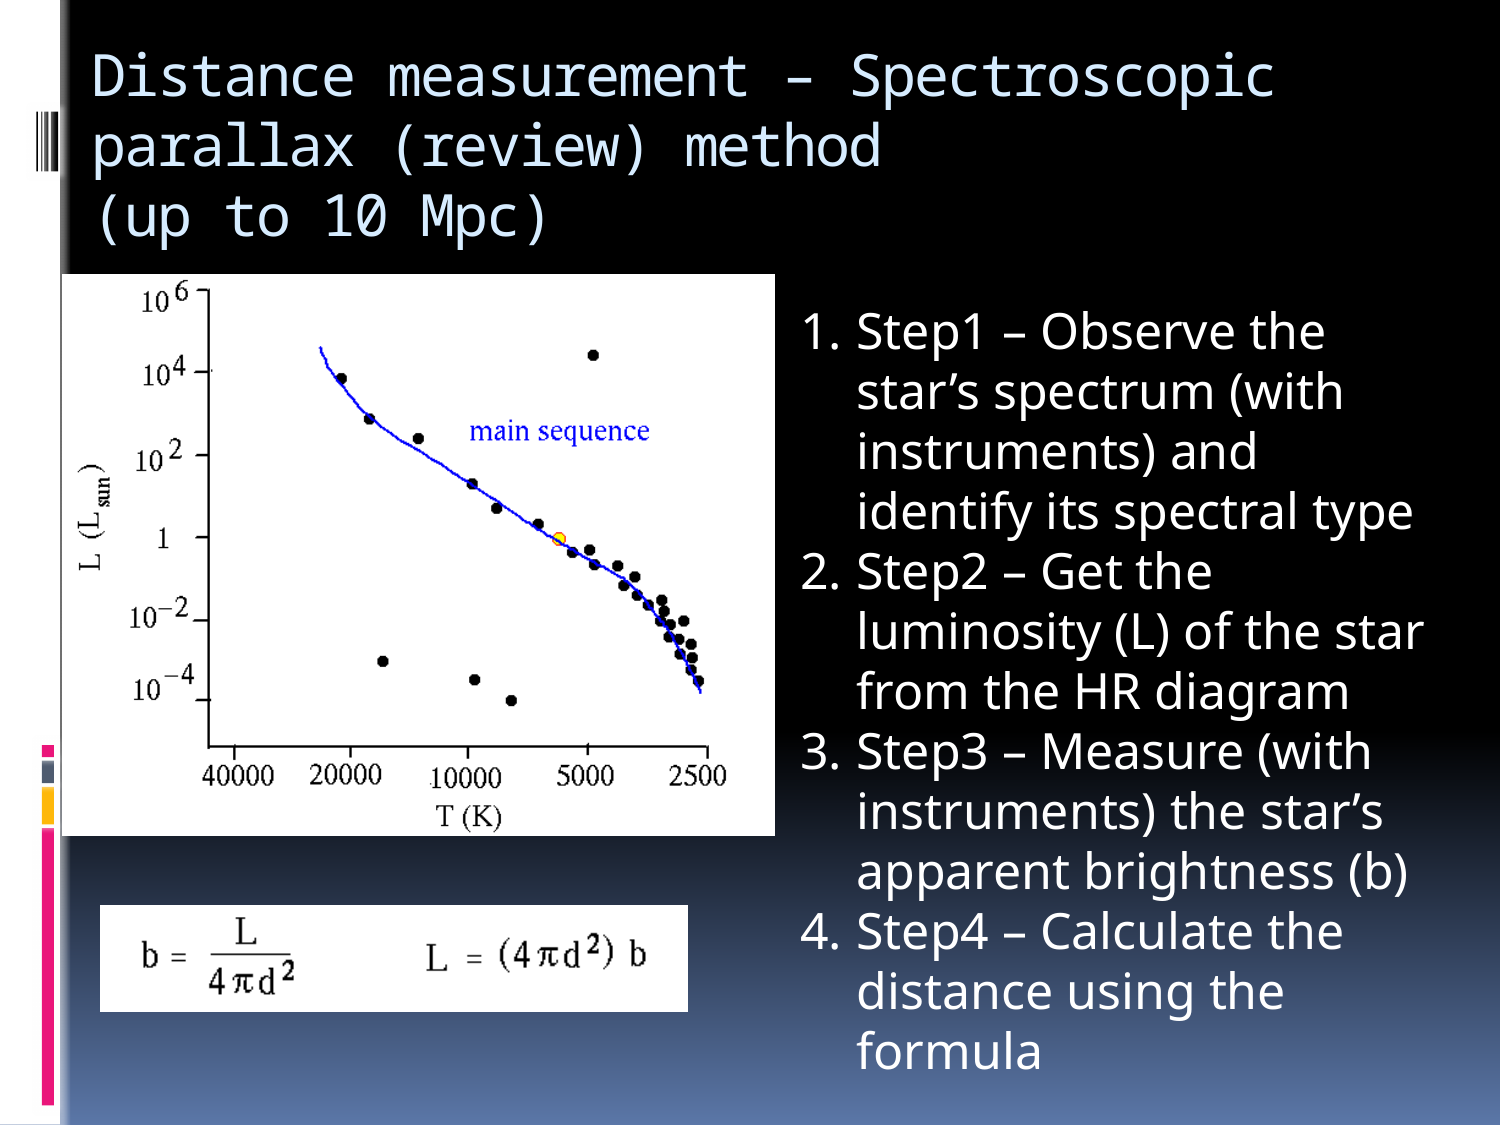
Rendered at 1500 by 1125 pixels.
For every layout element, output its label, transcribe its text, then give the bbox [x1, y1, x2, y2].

picture [99, 904, 689, 1012]
text_box Step1 – Observe the star’s spectrum (with instruments) and identify its spectral type Step2 – Get the luminosity (L) of the star from the HR diagram Step3 – Measure (with instruments) the star’s apparent brightness (b) Step4 – Calculate the distance using the formula [785, 291, 1448, 1087]
title Distance measurement – Spectroscopic parallax (review) method (up to 10 Mpc) [76, 30, 1447, 181]
picture [62, 274, 776, 837]
